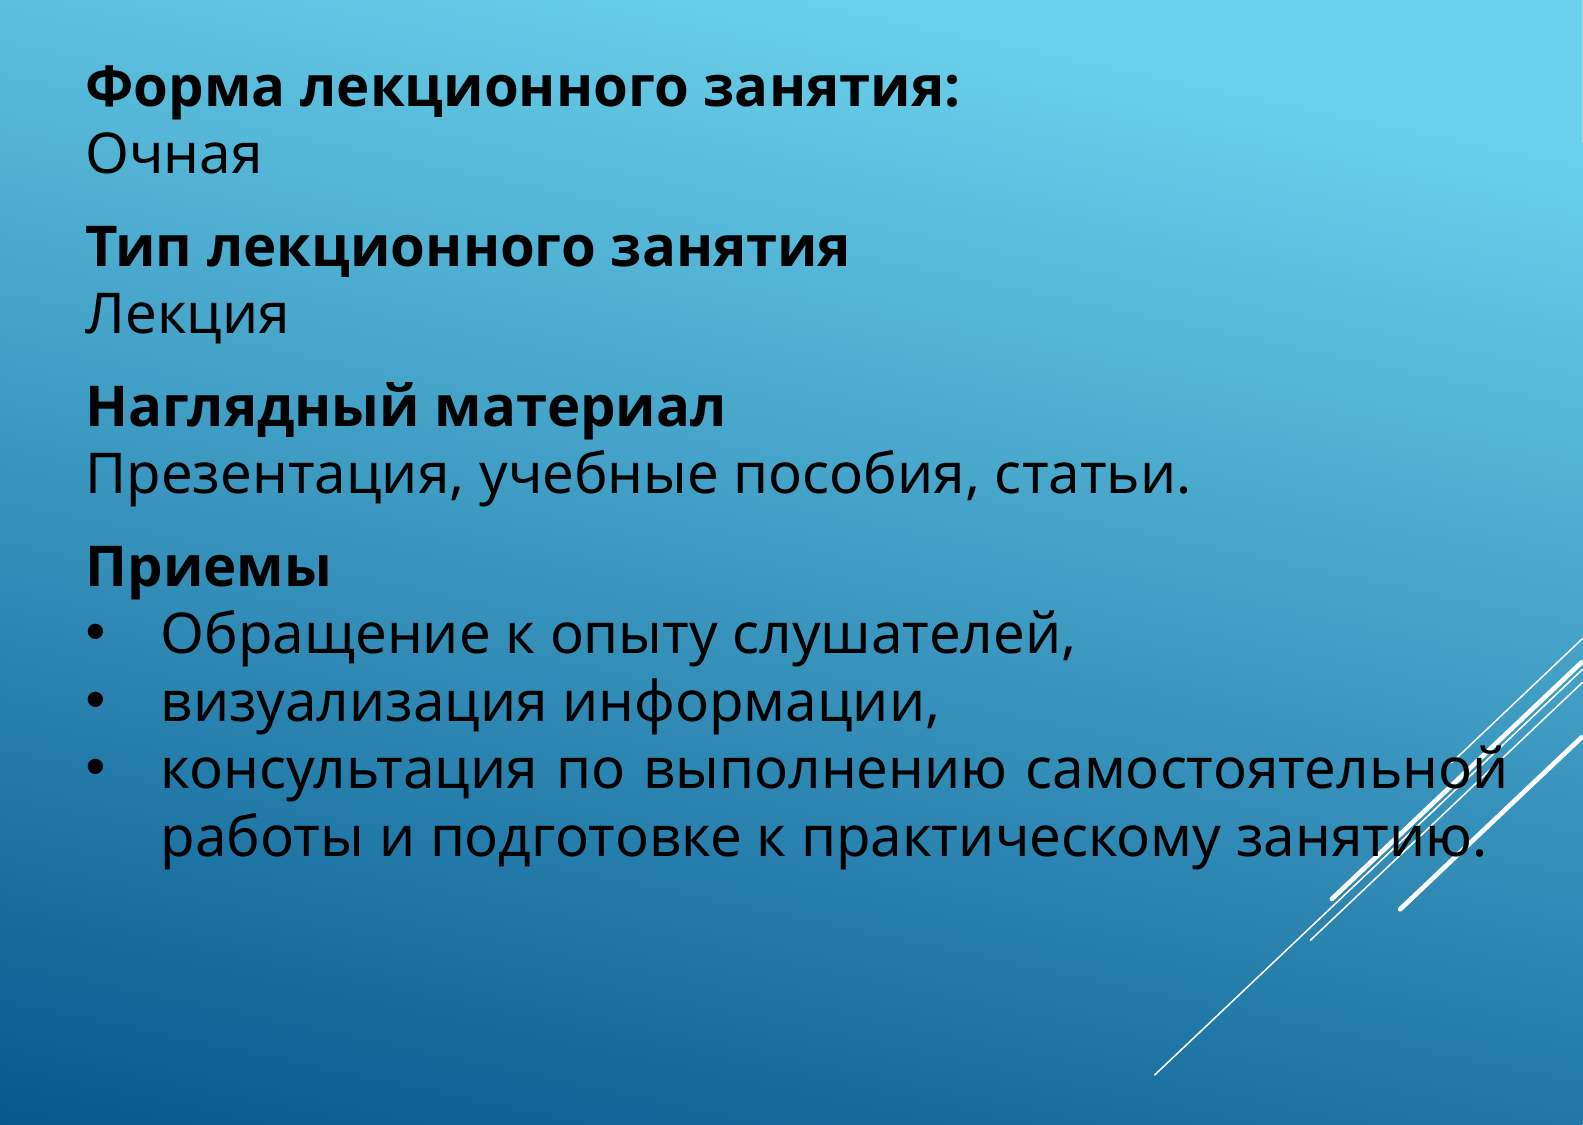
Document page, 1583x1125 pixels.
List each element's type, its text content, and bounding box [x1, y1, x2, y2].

text_box Форма лекционного занятия: Очная Тип лекционного занятия Лекция Наглядный материал Презентация, учебные пособия, статьи. Приемы Обращение к опыту слушателей, визуализация информации, консультация по выполнению самостоятельной работы и подготовке к практическому занятию. [70, 42, 1524, 875]
